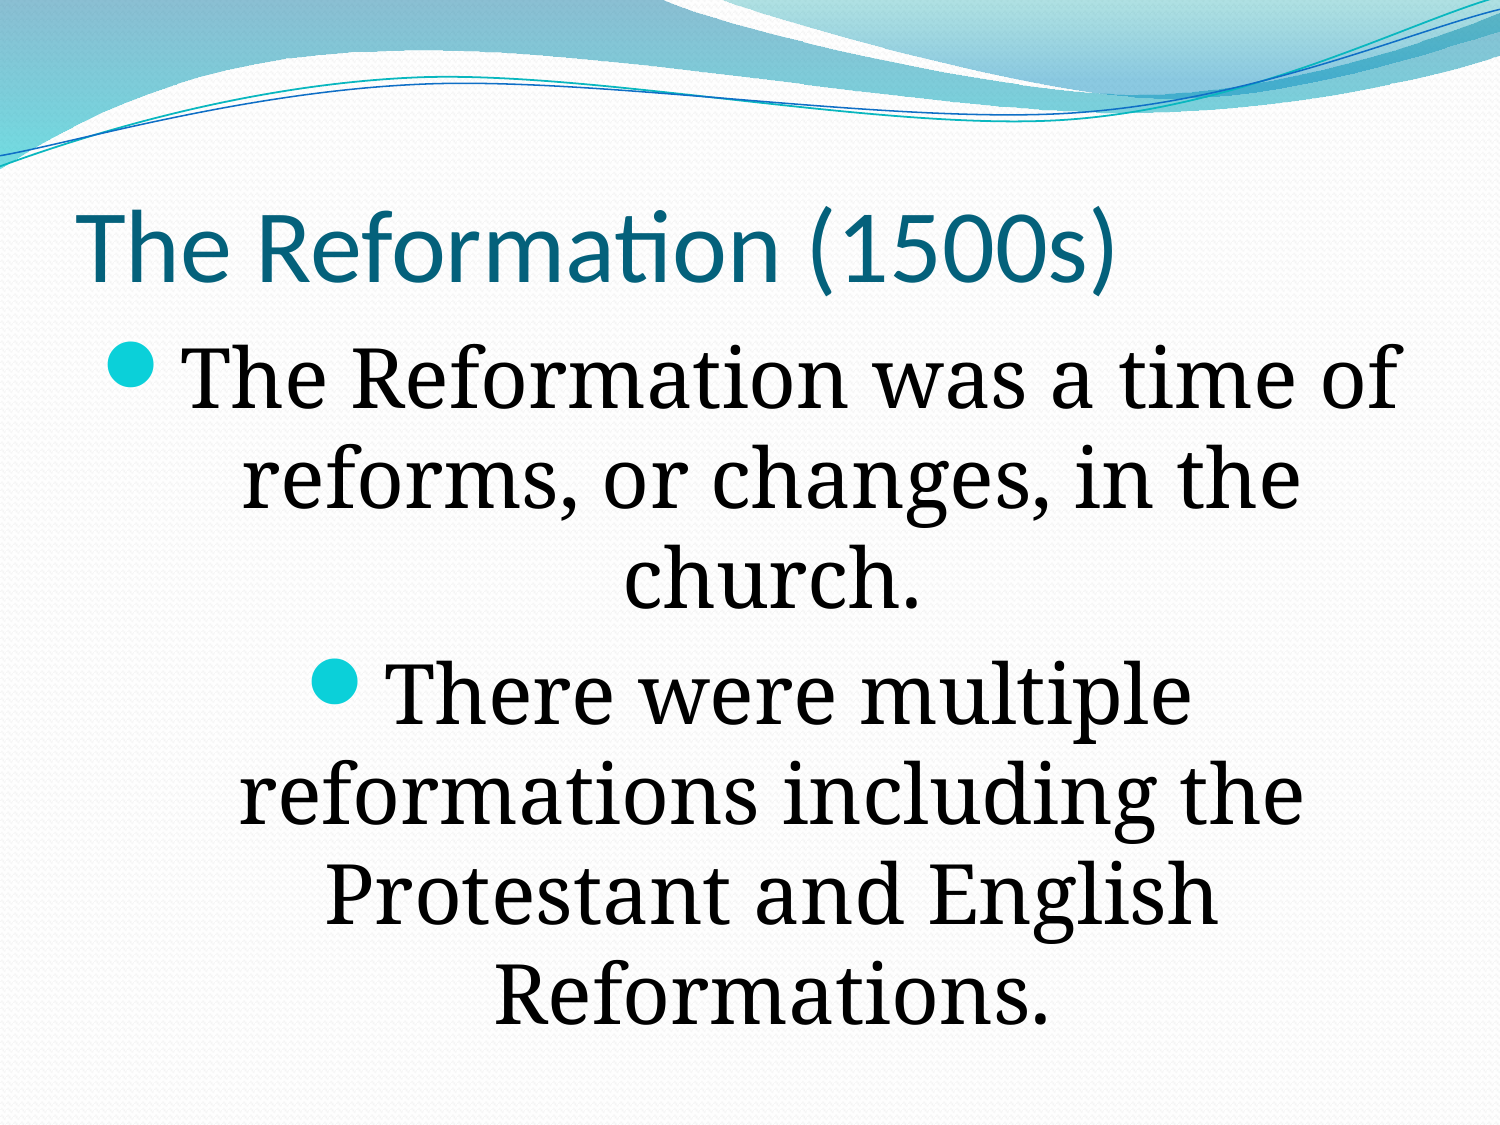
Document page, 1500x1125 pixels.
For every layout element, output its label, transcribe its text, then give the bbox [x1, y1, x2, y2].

list The Reformation was a time of reforms, or changes, in the church. There were multiple reformations including the Protestant and English Reformations. [75, 317, 1425, 1038]
title The Reformation (1500s) [75, 115, 1425, 303]
